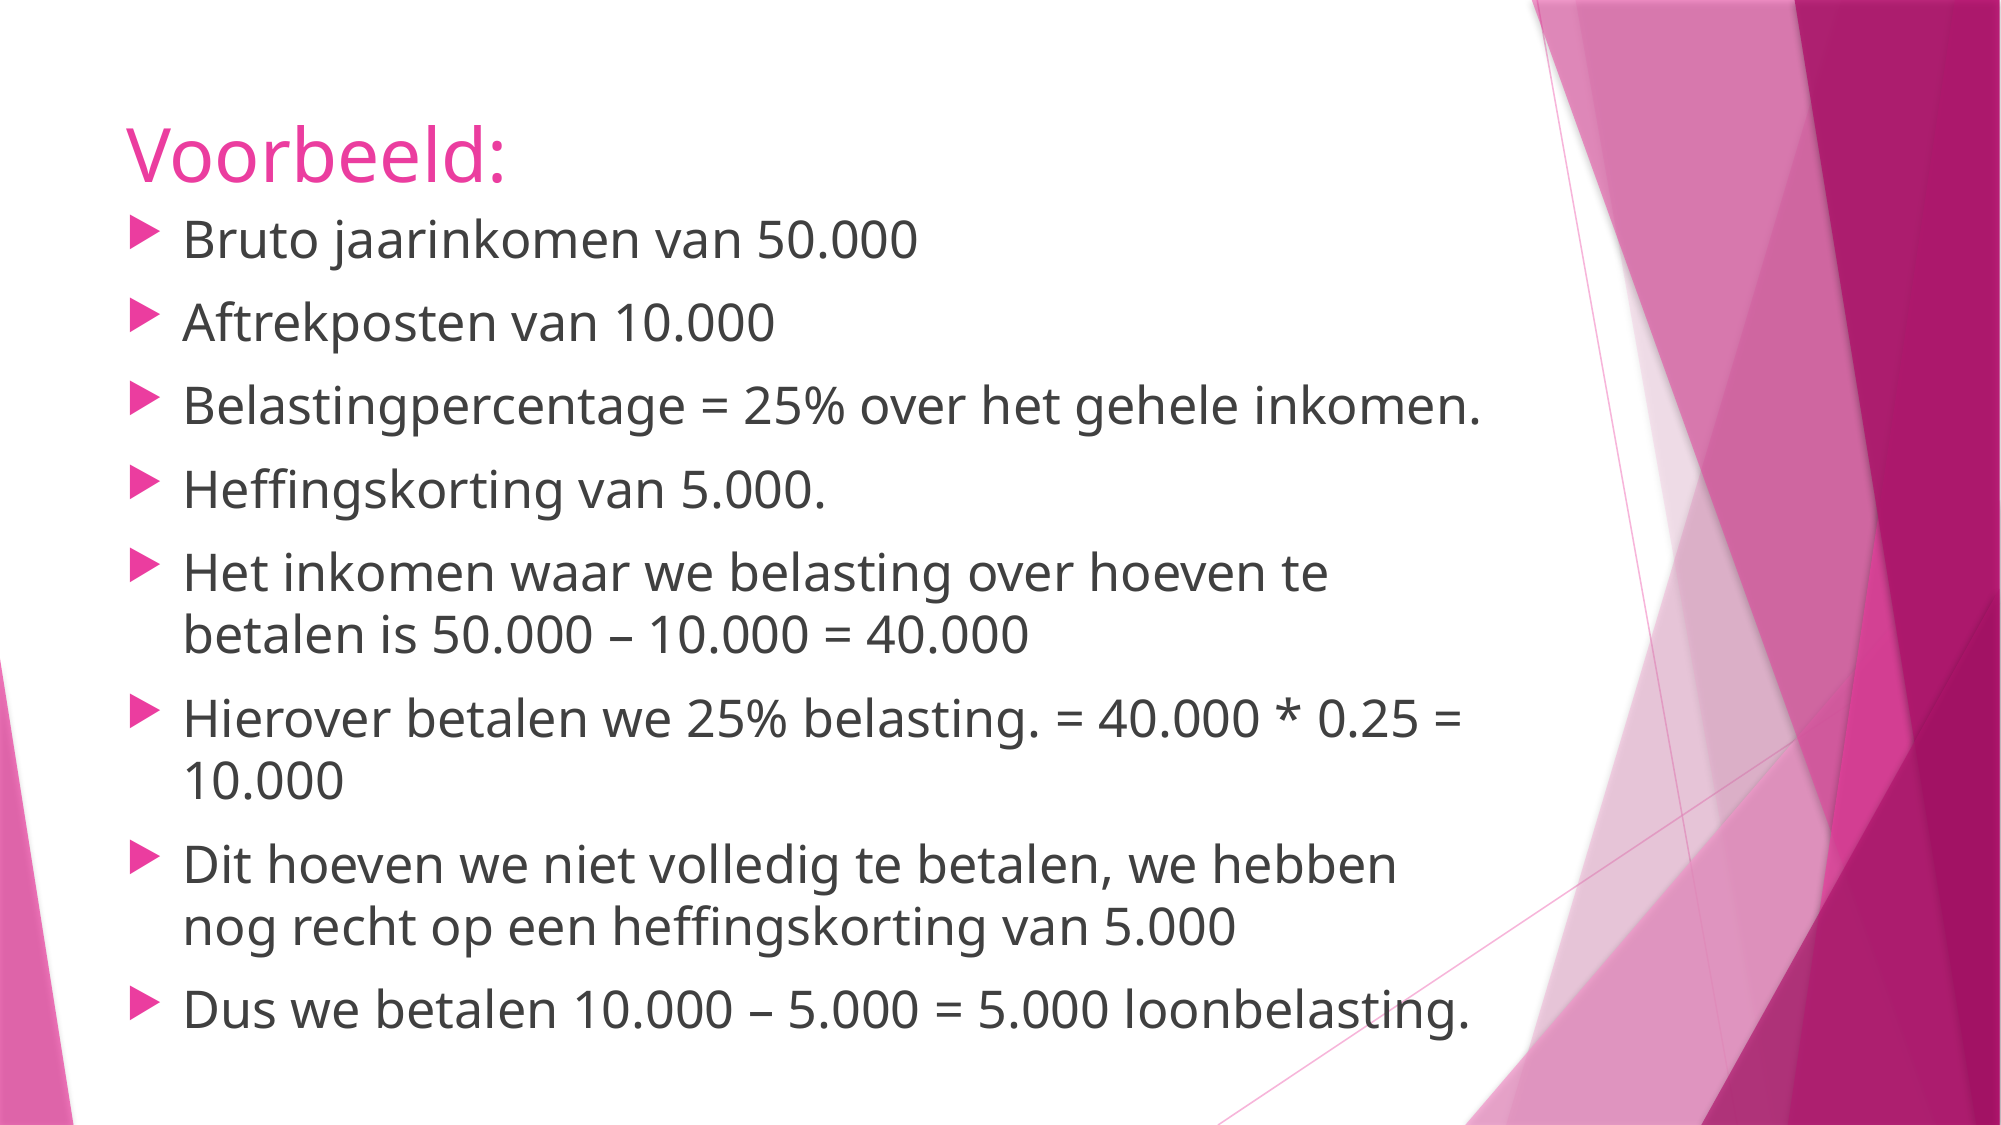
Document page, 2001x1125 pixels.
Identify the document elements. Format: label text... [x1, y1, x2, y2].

title Voorbeeld: [111, 99, 1522, 198]
list Bruto jaarinkomen van 50.000 Aftrekposten van 10.000 Belastingpercentage = 25% over het gehele inkomen. Heffingskorting van 5.000. Het inkomen waar we belasting over hoeven te betalen is 50.000 – 10.000 = 40.000 Hierover betalen we 25% belasting. = 40.000 * 0.25 = 10.000 Dit hoeven we niet volledig te betalen, we hebben nog recht op een heffingskorting van 5.000 Dus we betalen 10.000 – 5.000 = 5.000 loonbelasting. [111, 198, 1522, 992]
